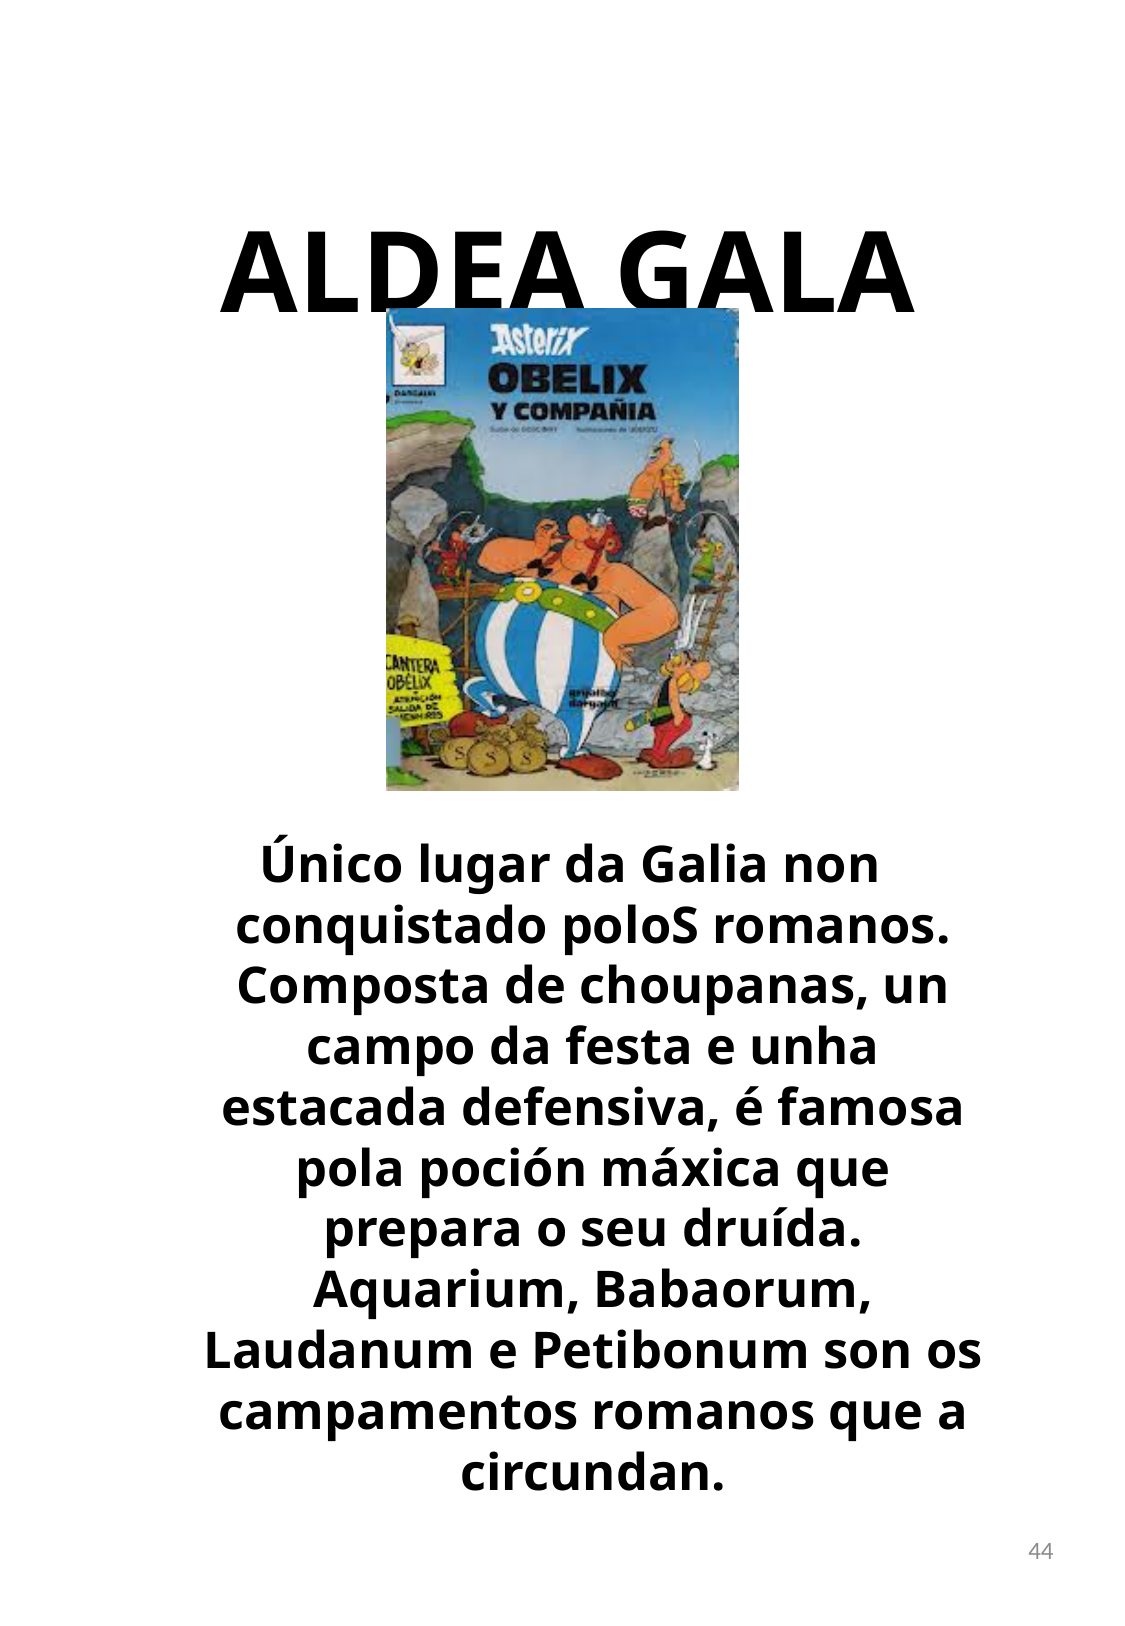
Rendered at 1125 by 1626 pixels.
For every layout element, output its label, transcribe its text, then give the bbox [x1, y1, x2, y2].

slide_number 44 [806, 1506, 1069, 1593]
text_box Único lugar da Galia non conquistado poloS romanos. Composta de choupanas, un campo da festa e unha estacada defensiva, é famosa pola poción máxica que prepara o seu druída. Aquarium, Babaorum, Laudanum e Petibonum son os campamentos romanos que a circundan. [128, 824, 1013, 1516]
picture [386, 308, 739, 791]
title ALDEA GALA [35, 167, 1102, 368]
